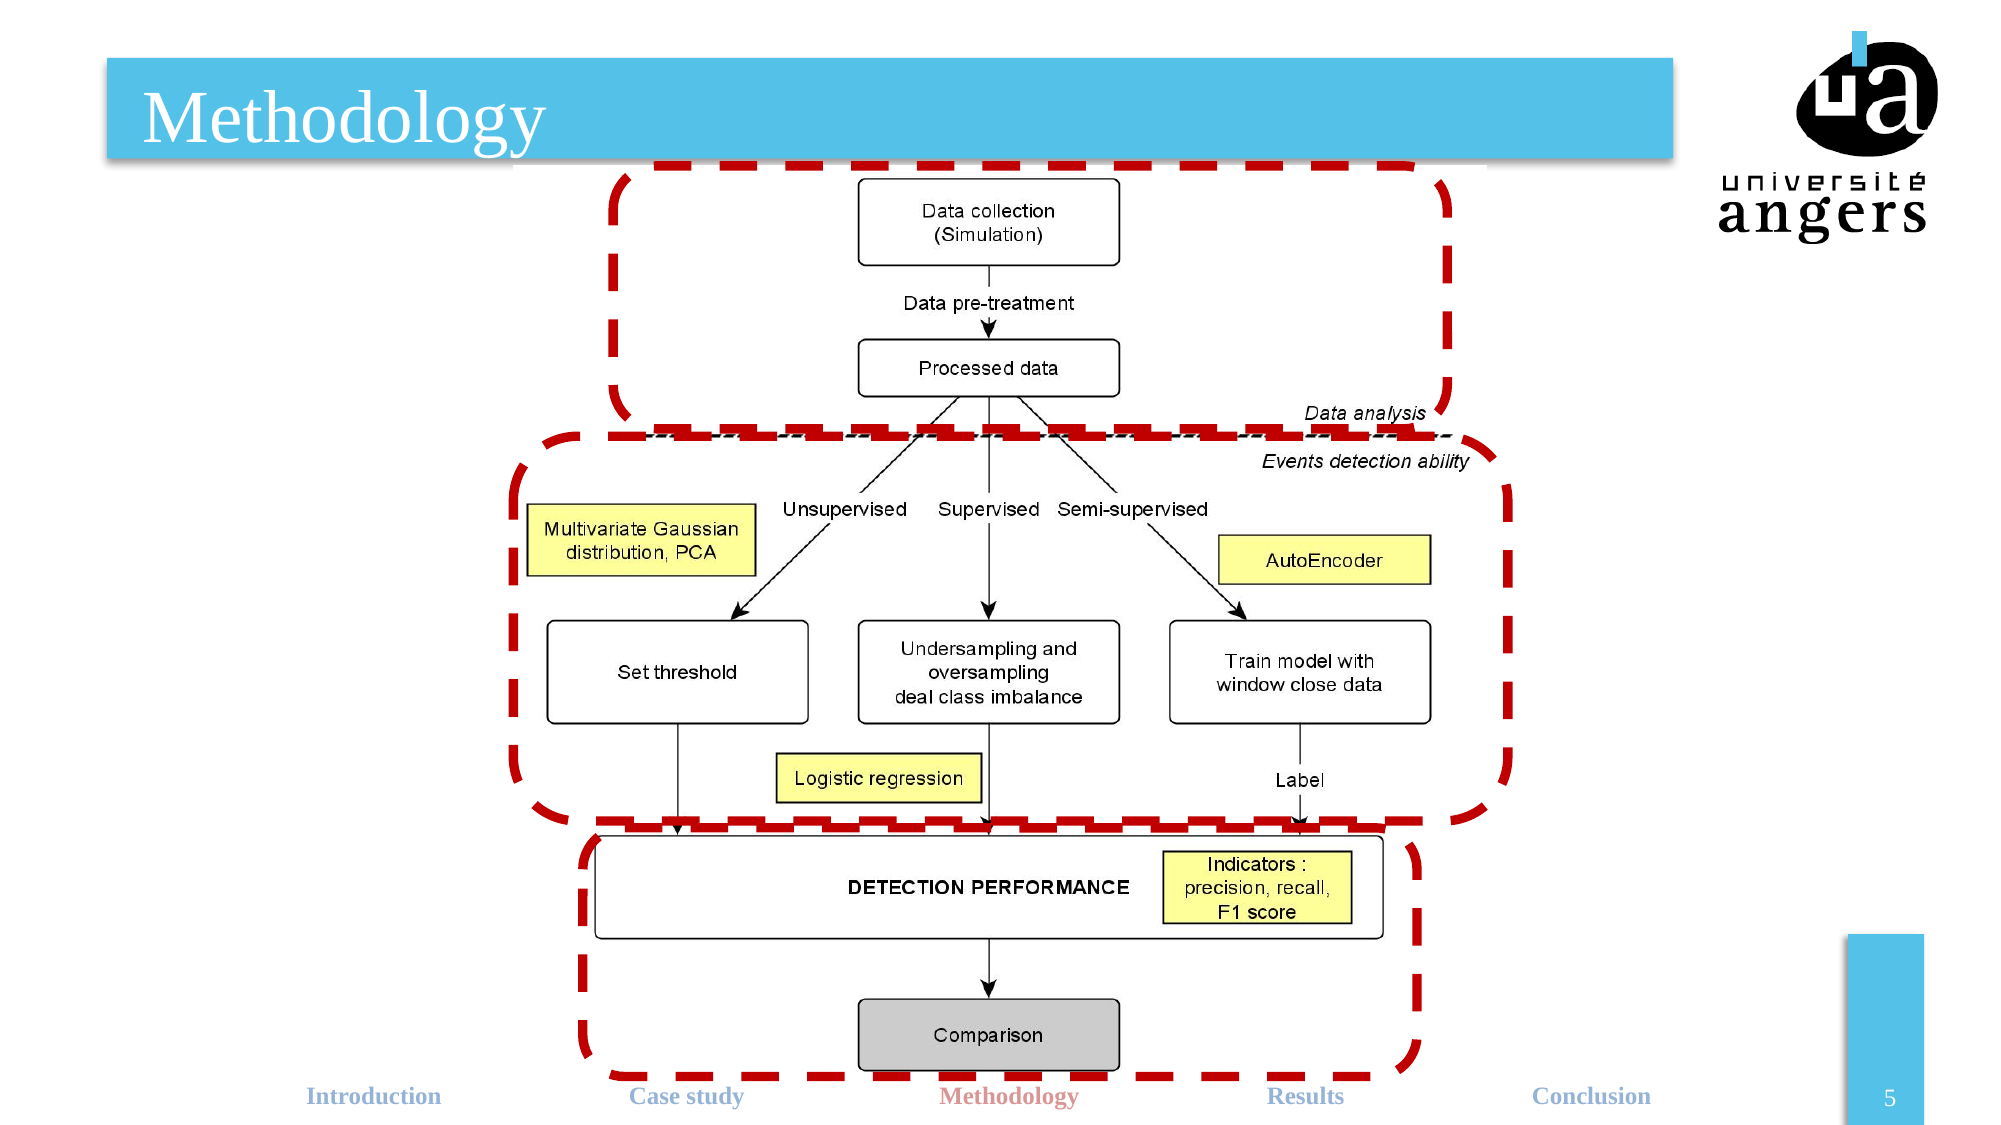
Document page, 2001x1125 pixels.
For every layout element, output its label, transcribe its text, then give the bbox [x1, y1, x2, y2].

picture [1838, 931, 1928, 1125]
text_box [1491, 457, 1510, 801]
slide_number 5 [1848, 1085, 1926, 1118]
picture [513, 165, 1487, 1083]
picture [1719, 31, 1938, 244]
title Methodology [107, 57, 1674, 159]
text_box Introduction Case study Methodology Results Conclusion [291, 1072, 1709, 1117]
